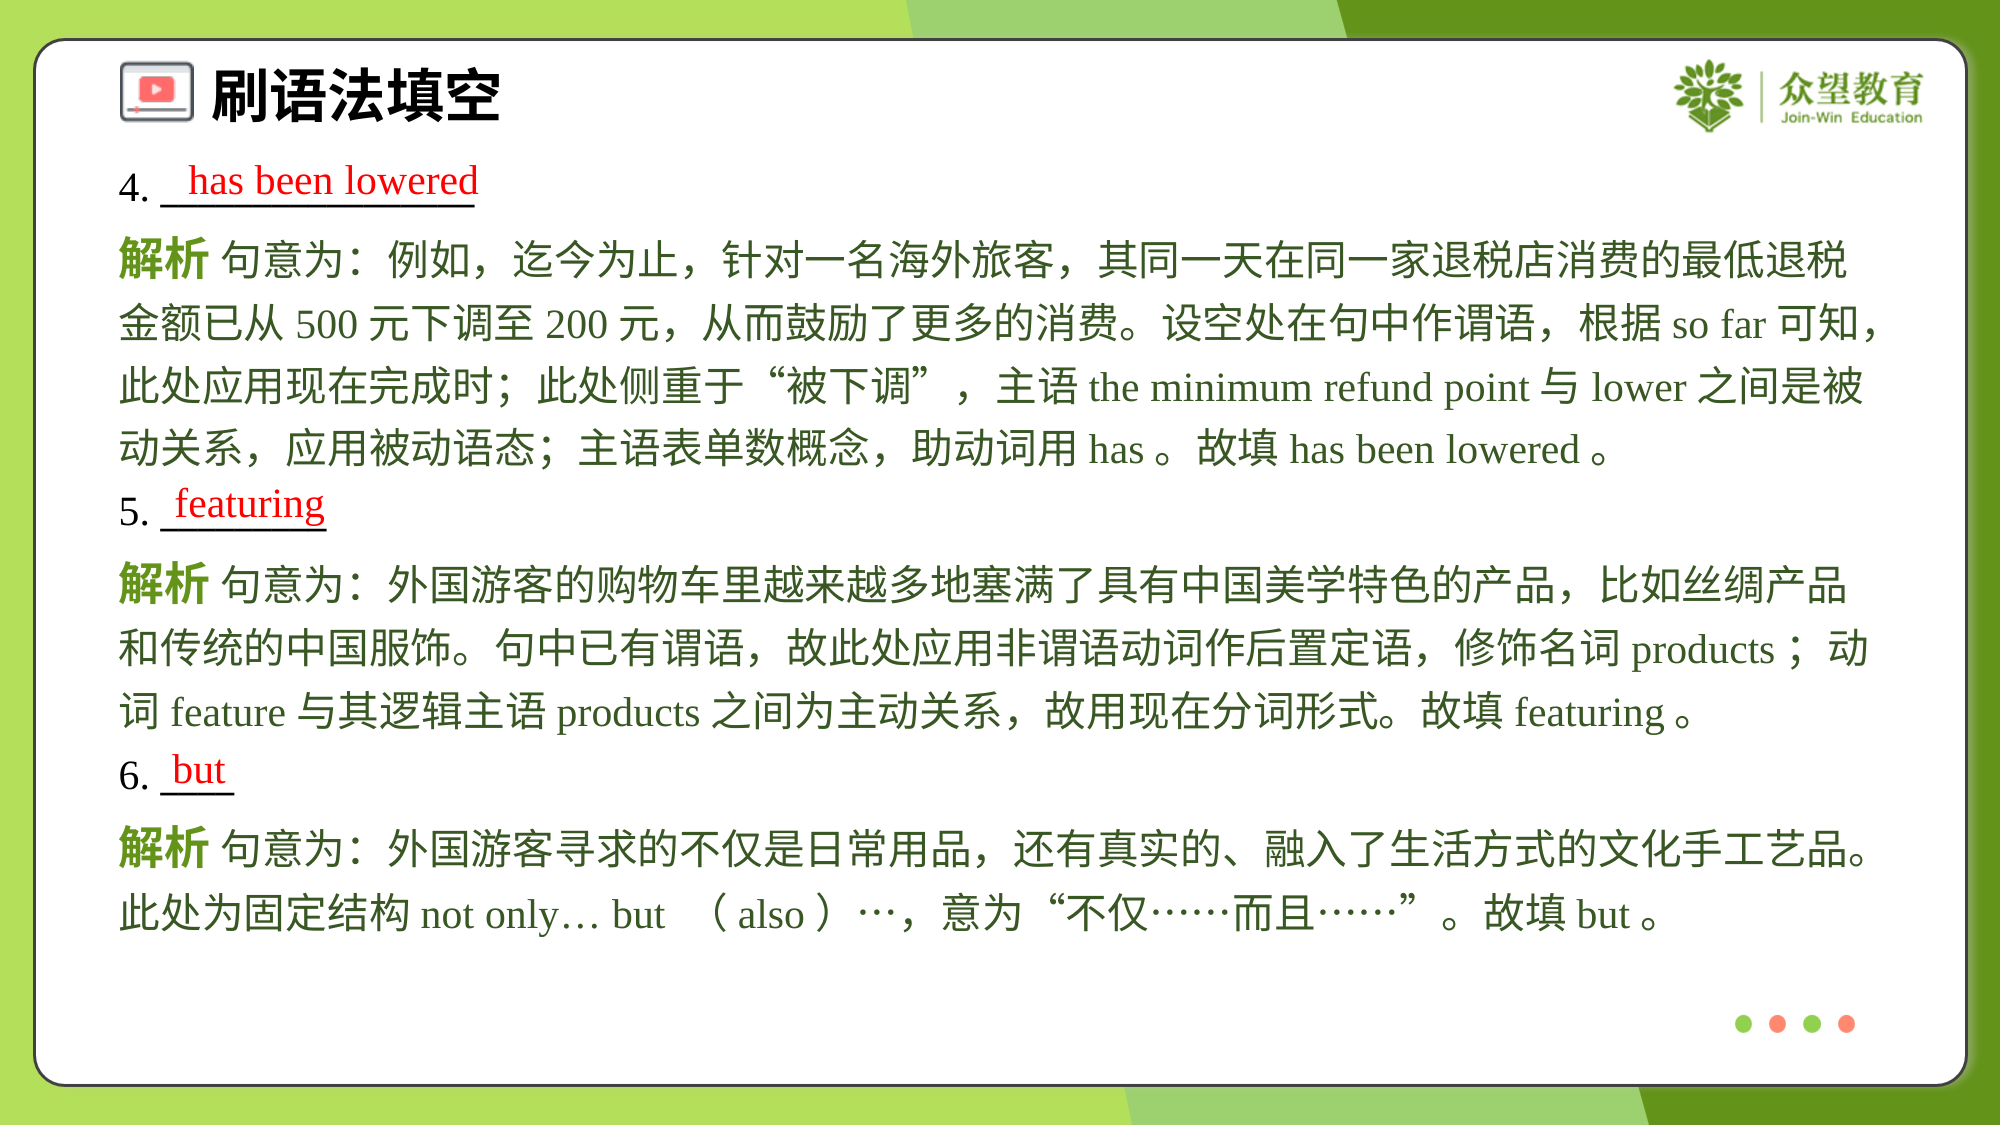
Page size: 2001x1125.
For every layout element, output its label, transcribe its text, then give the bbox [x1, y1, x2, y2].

text_box 4. _________________ [118, 146, 1883, 204]
text_box 6. ____ [118, 735, 1883, 793]
text_box 解析 句意为：例如，迄今为止，针对一名海外旅客，其同一天在同一家退税店消费的最低退税金额已从500元下调至200元，从而鼓励了更多的消费。设空处在句中作谓语，根据so far可知，此处应用现在完成时；此处侧重于“被下调”，主语the minimum refund point与lower之间是被动关系，应用被动语态；主语表单数概念，助动词用has。故填has been lowered。 [118, 215, 1883, 467]
text_box has been lowered [174, 140, 494, 198]
text_box featuring [170, 462, 330, 521]
text_box 解析 句意为：外国游客的购物车里越来越多地塞满了具有中国美学特色的产品，比如丝绸产品和传统的中国服饰。句中已有谓语，故此处应用非谓语动词作后置定语，修饰名词products；动词feature与其逻辑主语products之间为主动关系，故用现在分词形式。故填featuring。 [118, 540, 1883, 730]
text_box but [167, 729, 231, 788]
picture [0, 0, 2000, 1125]
text_box 5. _________ [118, 471, 1883, 529]
text_box 解析 句意为：外国游客寻求的不仅是日常用品，还有真实的、融入了生活方式的文化手工艺品。此处为固定结构not only… but （also）…，意为“不仅……而且……”。故填but。 [118, 805, 1883, 932]
